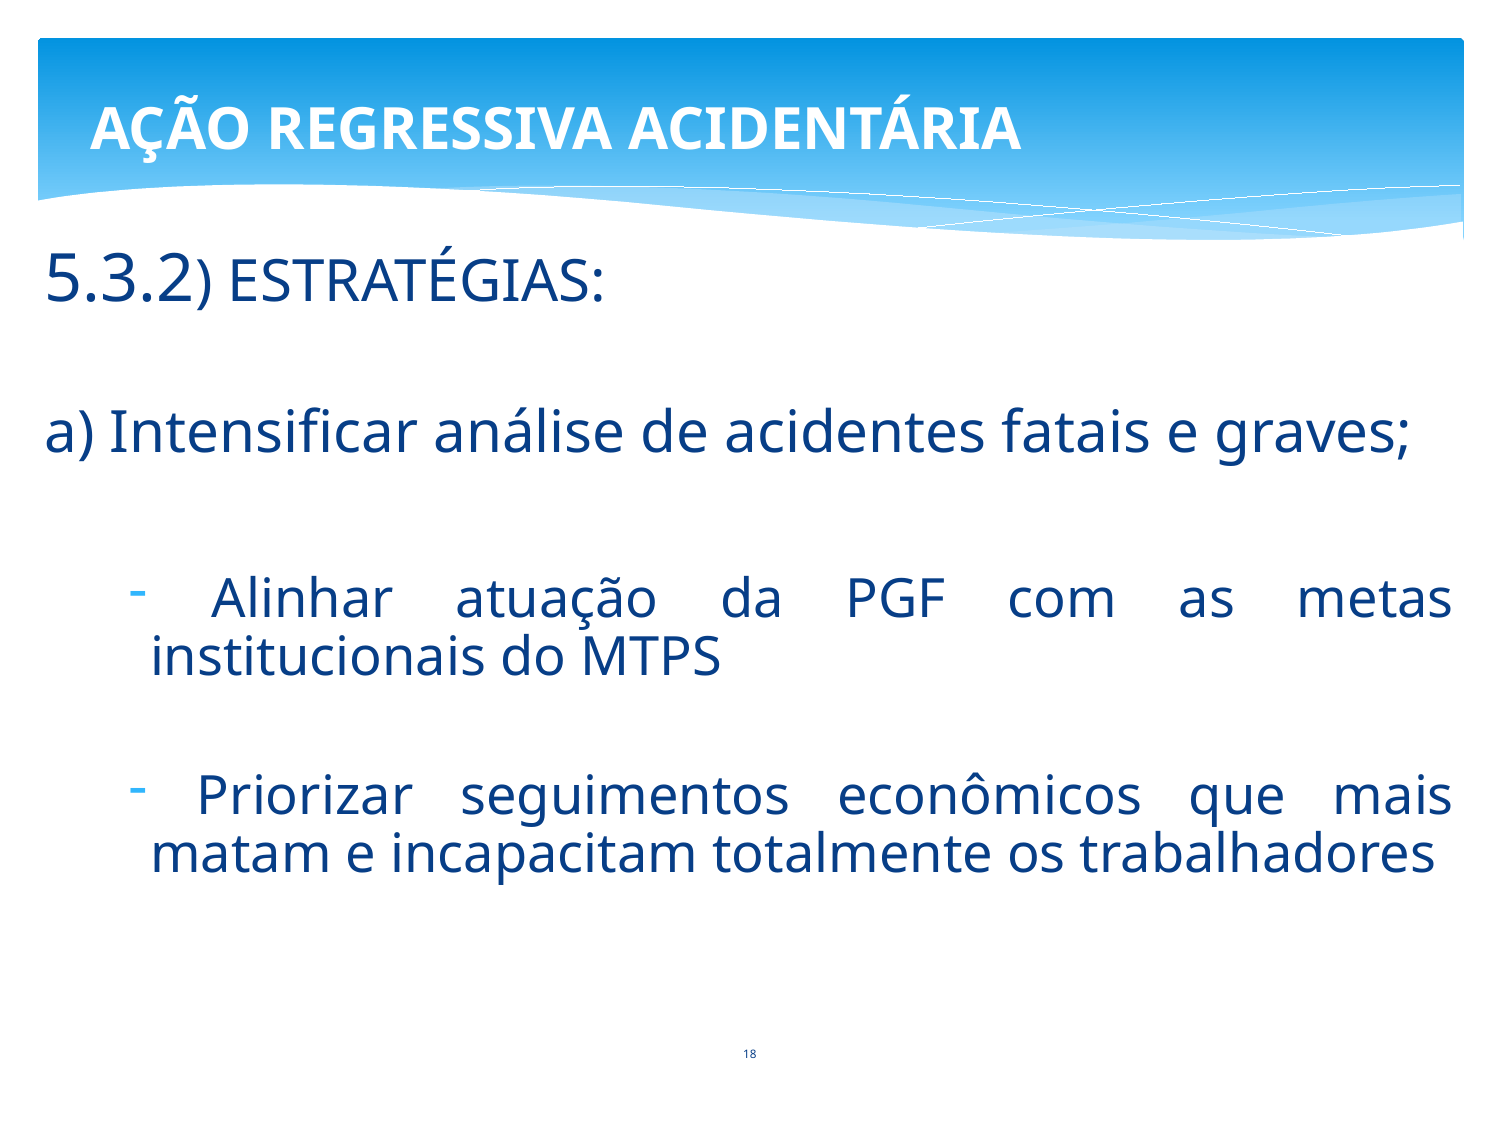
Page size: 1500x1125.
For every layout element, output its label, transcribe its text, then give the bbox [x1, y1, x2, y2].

list 5.3.2) ESTRATÉGIAS: a) Intensificar análise de acidentes fatais e graves; Alinhar atuação da PGF com as metas institucionais do MTPS Priorizar seguimentos econômicos que mais matam e incapacitam totalmente os trabalhadores [29, 236, 1471, 1086]
slide_number 18 [654, 1025, 846, 1086]
title AÇÃO REGRESSIVA ACIDENTÁRIA [75, 55, 1425, 197]
